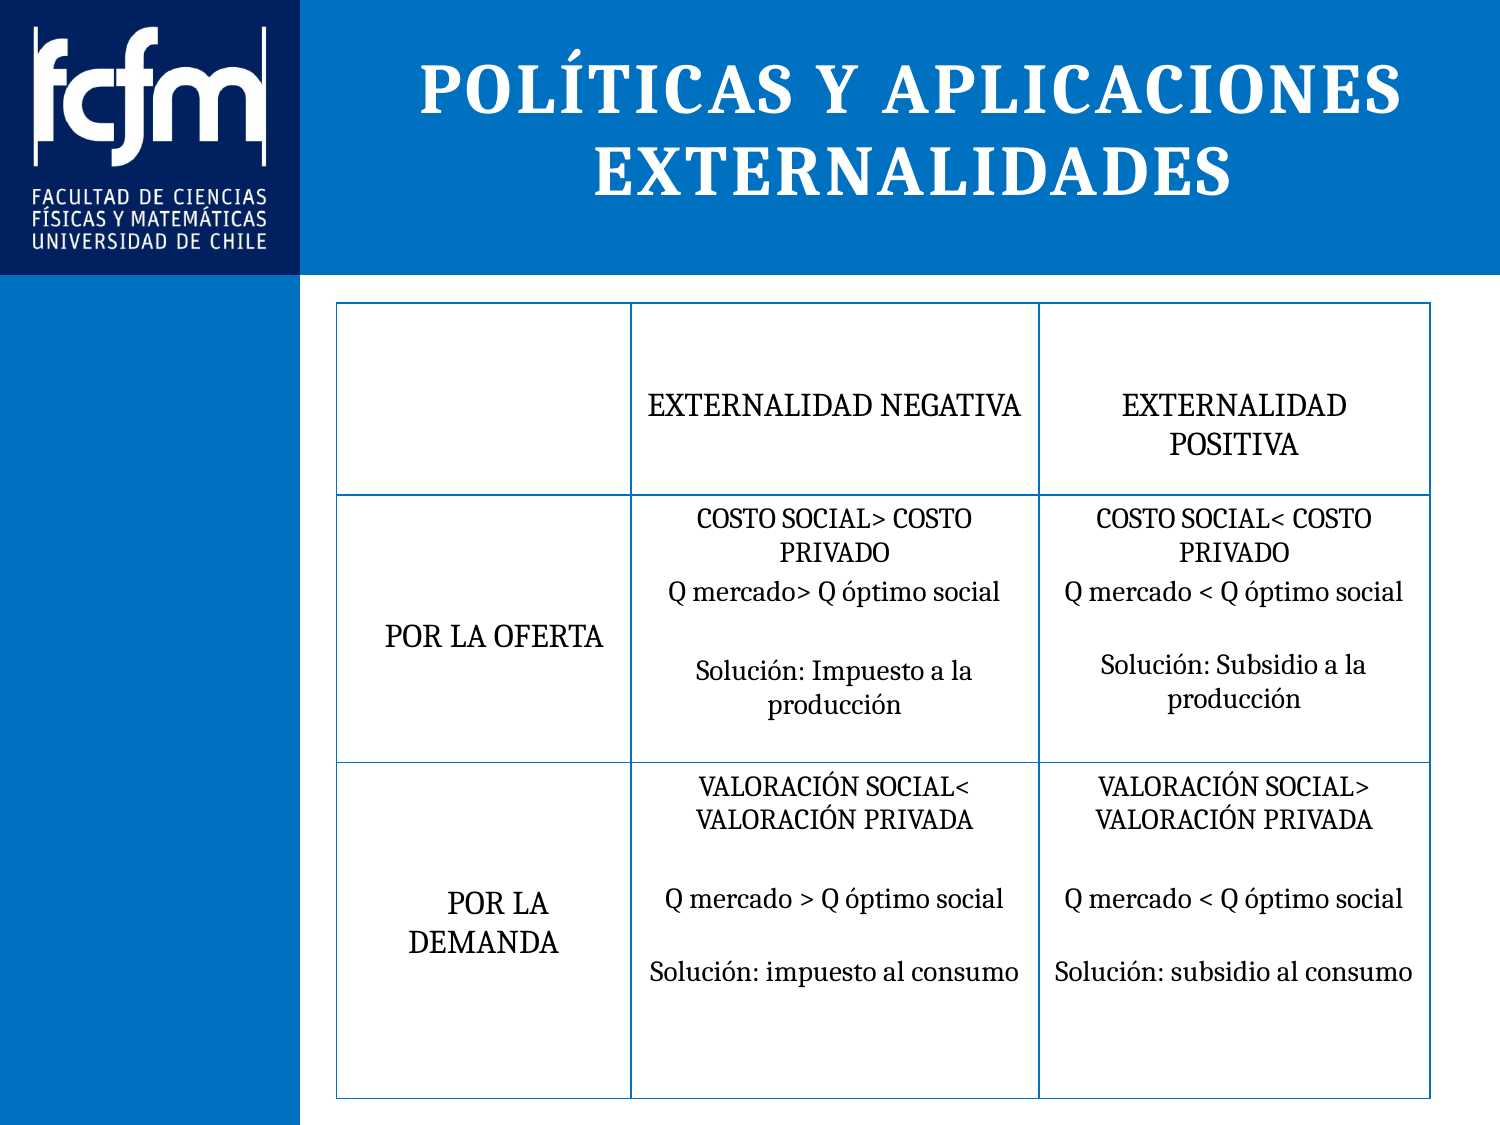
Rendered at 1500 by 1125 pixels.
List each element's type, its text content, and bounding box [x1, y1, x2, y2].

table_cell COSTO SOCIAL> COSTO PRIVADO Q mercado> Q óptimo social Solución: Impuesto a la producción [632, 496, 1038, 762]
title Políticas y aplicaciones externalidades [399, 37, 1425, 225]
table_cell VALORACIÓN SOCIAL< VALORACIÓN PRIVADA Q mercado > Q óptimo social Solución: impuesto al consumo [632, 763, 1038, 1098]
table_cell VALORACIÓN SOCIAL> VALORACIÓN PRIVADA Q mercado < Q óptimo social Solución: subsidio al consumo [1040, 763, 1429, 1098]
table_cell POR LA OFERTA [337, 496, 630, 762]
table_header [337, 304, 630, 494]
table_cell COSTO SOCIAL< COSTO PRIVADO Q mercado < Q óptimo social Solución: Subsidio a la producción [1040, 496, 1429, 762]
picture [29, 18, 272, 254]
table_cell POR LA DEMANDA [337, 763, 630, 1098]
table_header EXTERNALIDAD NEGATIVA [632, 304, 1038, 494]
table_header EXTERNALIDAD POSITIVA [1040, 304, 1429, 494]
